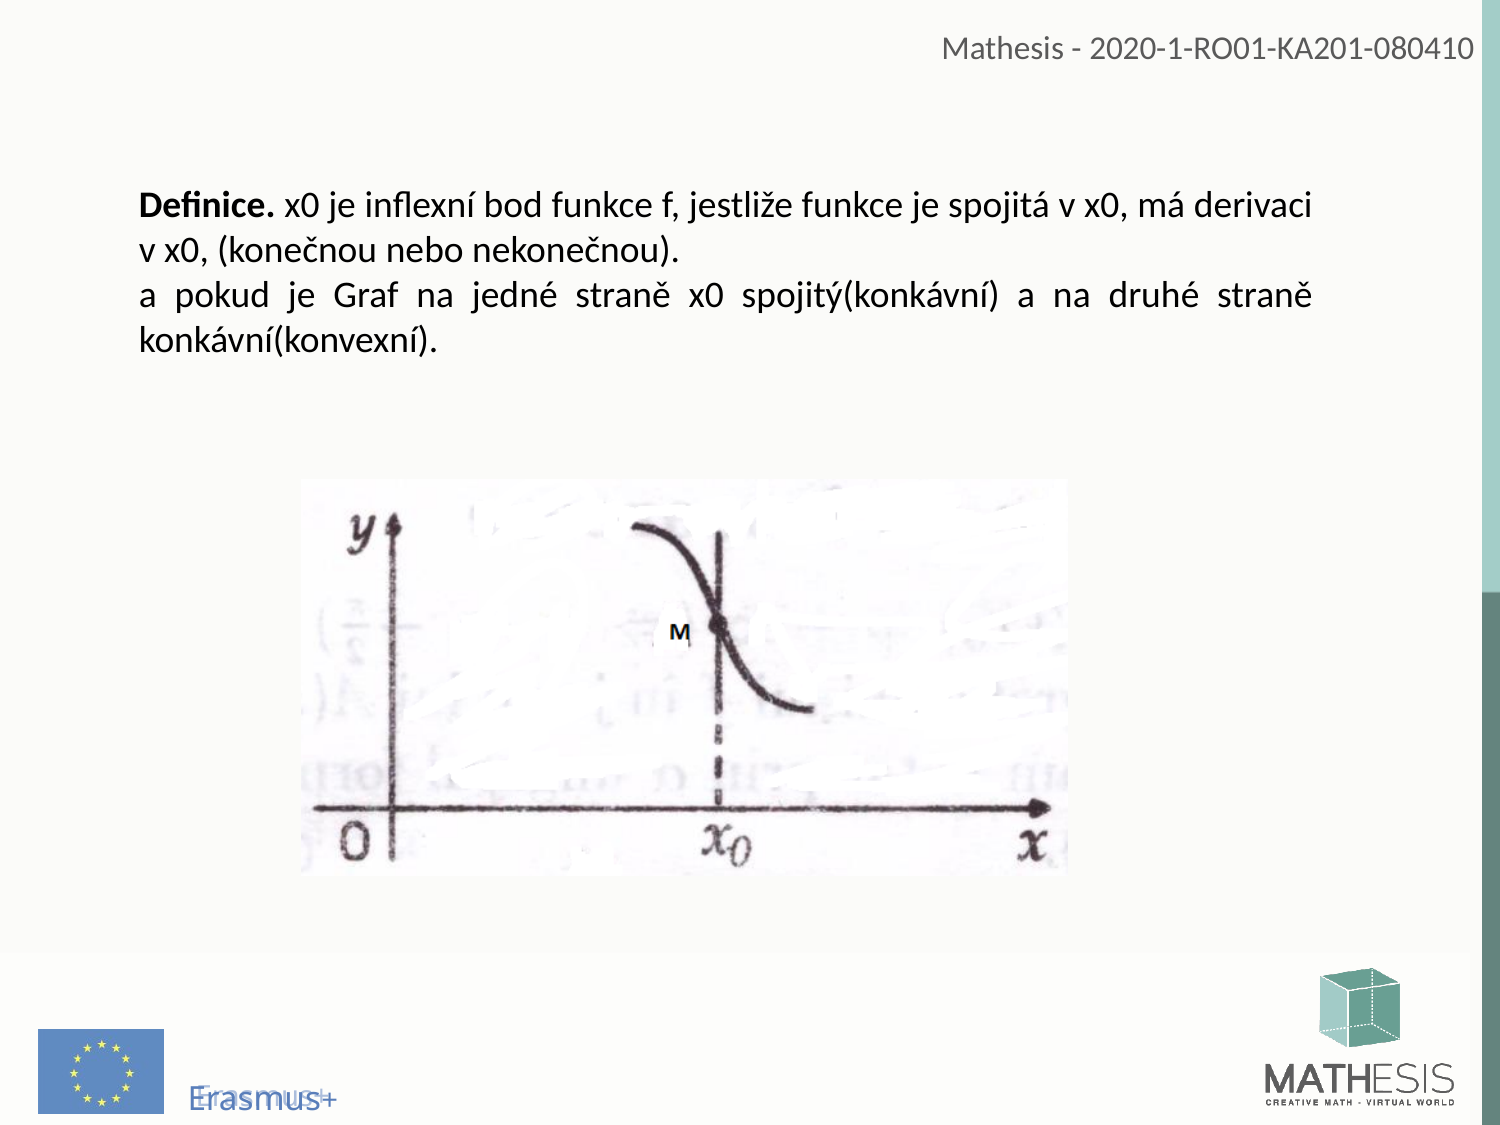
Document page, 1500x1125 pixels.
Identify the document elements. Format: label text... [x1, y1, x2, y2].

text_box Definice. x0 je inflexní bod funkce f, jestliže funkce je spojitá v x0, má derivaci v x0, (konečnou nebo nekonečnou). a pokud je Graf na jedné straně x0 spojitý(konkávní) a na druhé straně konkávní(konvexní). [123, 172, 1329, 368]
picture [300, 479, 1068, 876]
